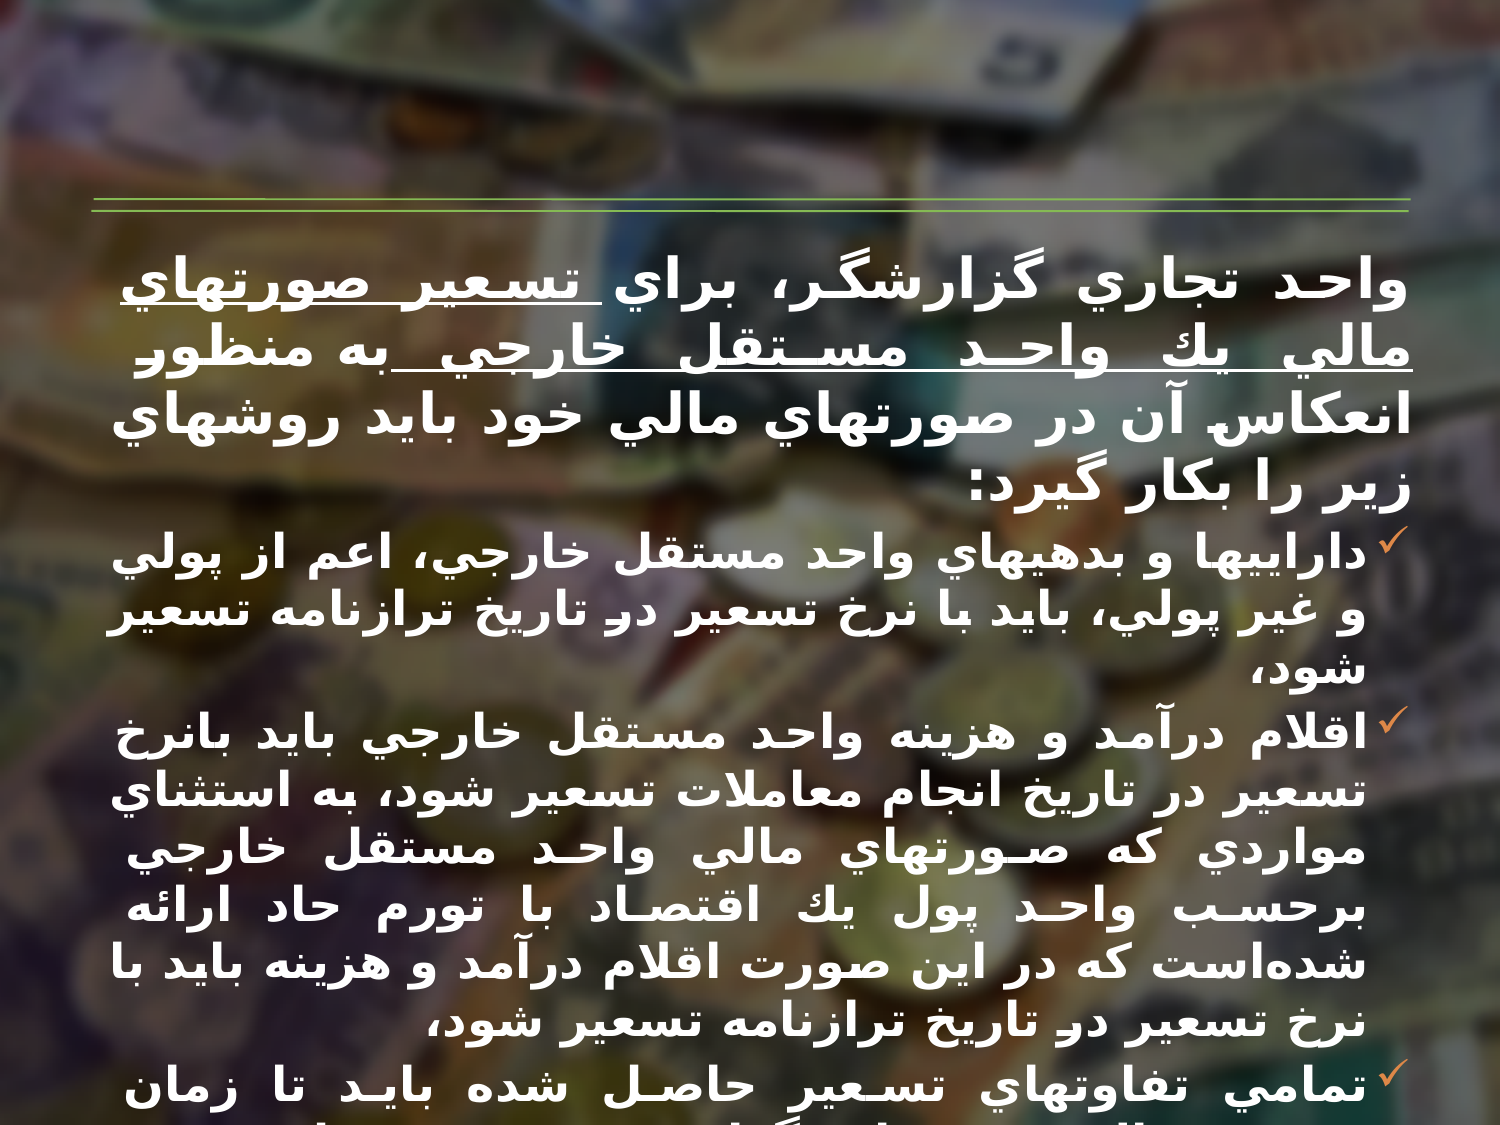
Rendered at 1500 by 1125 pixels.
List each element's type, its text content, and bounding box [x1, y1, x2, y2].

list واحد تجاري‌ گزارشگر، براي‌ تسعير صورتهاي‌ مالي‌ يك‌ واحد مستقل‌ خارجي‌ به منظور انعكاس‌ آن‌ در صورتهاي‌ مالي‌ خود بايد روشهاي‌ زير را بكار گيرد: داراييها و بدهيهاي‌ واحد مستقل‌ خارجي‌، اعم‌ از پولي‌ و غير پولي‌، بايد با نرخ‌ تسعير در تاريخ‌ ترازنامه‌ تسعير شود، اقلام‌ درآمد و هزينه‌ واحد مستقل‌ خارجي‌ بايد بانرخ‌ تسعير در تاريخ‌ انجام‌ معاملات‌ تسعير شود، به ‌استثناي‌ مواردي‌ كه‌ صورتهاي‌ مالي‌ واحد مستقل‌ خارجي‌ برحسب‌ واحد پول‌ يك‌ اقتصاد با تورم‌ حاد ارائه‌ شده‌است‌ كه‌ در اين‌ صورت‌ اقلام‌ درآمد و هزينه‌ بايد با نرخ‌ تسعير در تاريخ‌ ترازنامه‌ تسعير شود، تمامي‌ تفاوتهاي‌ تسعير حاصل‌ شده‌ بايد تا زمان‌ فروش‌ خالص‌ سرمايه‌ گذاري‌ تحت ‌سرفصل‌ حقوق‌ صاحبان‌ سرمايه‌ طبقه‌بندي‌ شود و در صورت‌ سود و زيان‌ جامع‌ انعكاس‌ يابد. [93, 234, 1444, 977]
picture [0, 0, 1500, 1125]
